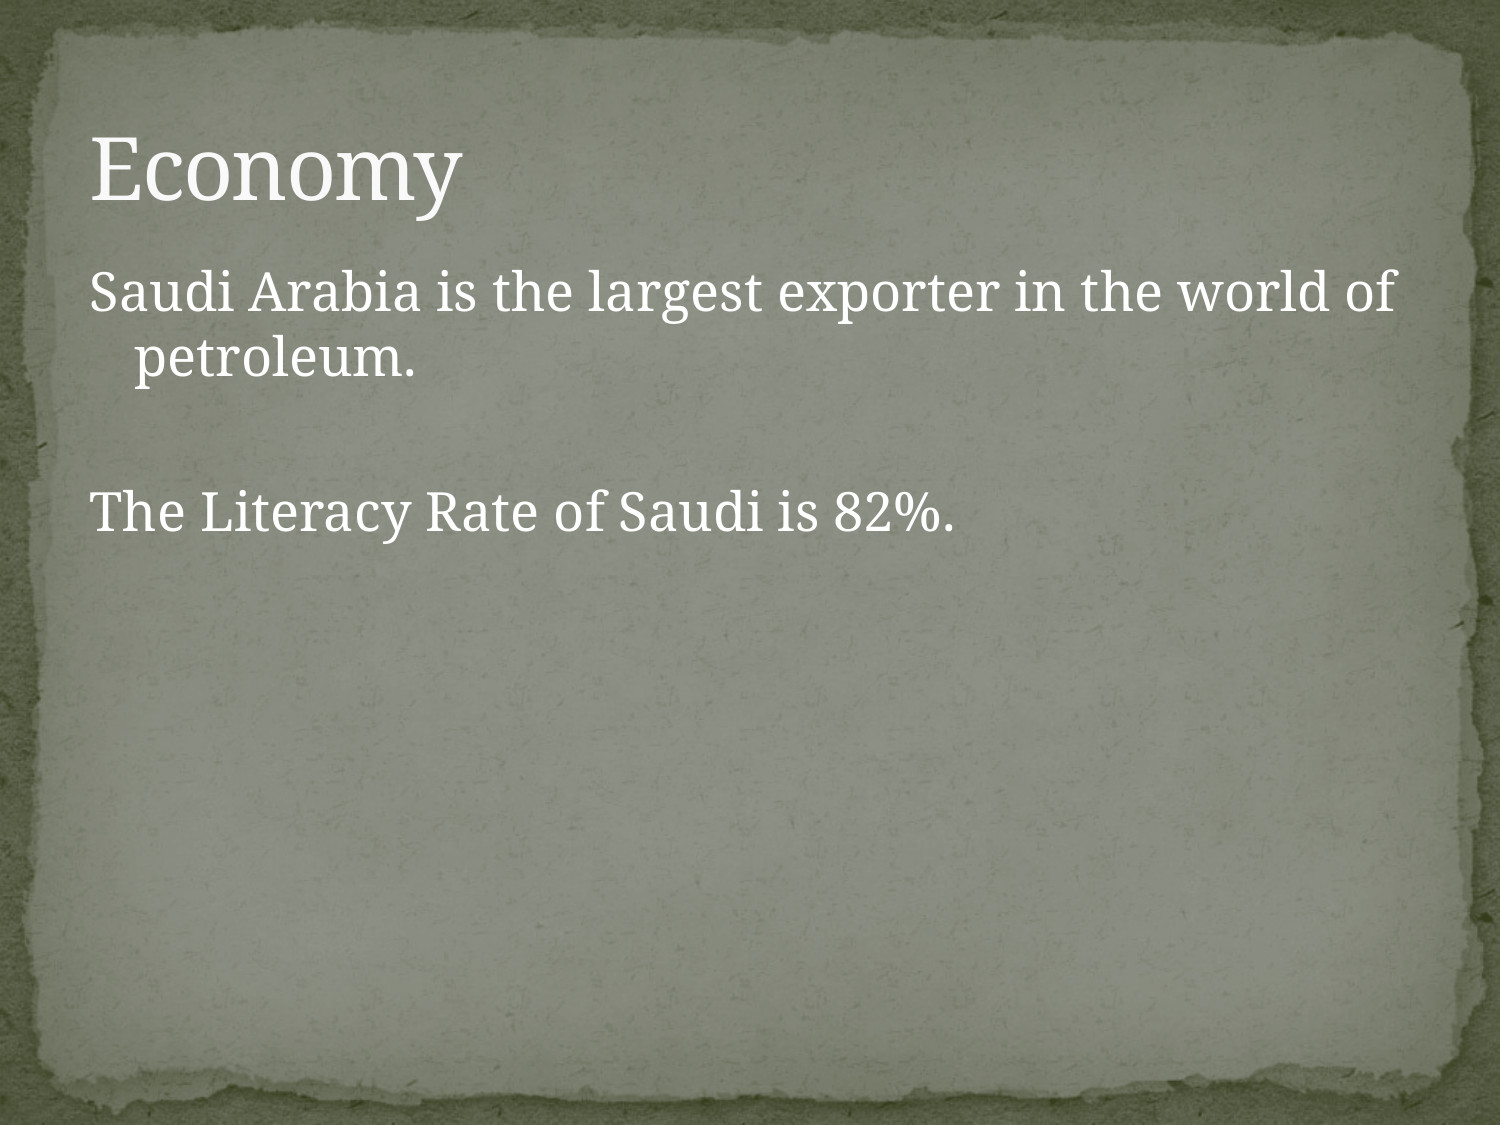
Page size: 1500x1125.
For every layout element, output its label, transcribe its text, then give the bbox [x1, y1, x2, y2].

title Economy [74, 24, 1425, 225]
list Saudi Arabia is the largest exporter in the world of petroleum. The Literacy Rate of Saudi is 82%. [75, 249, 1425, 1000]
